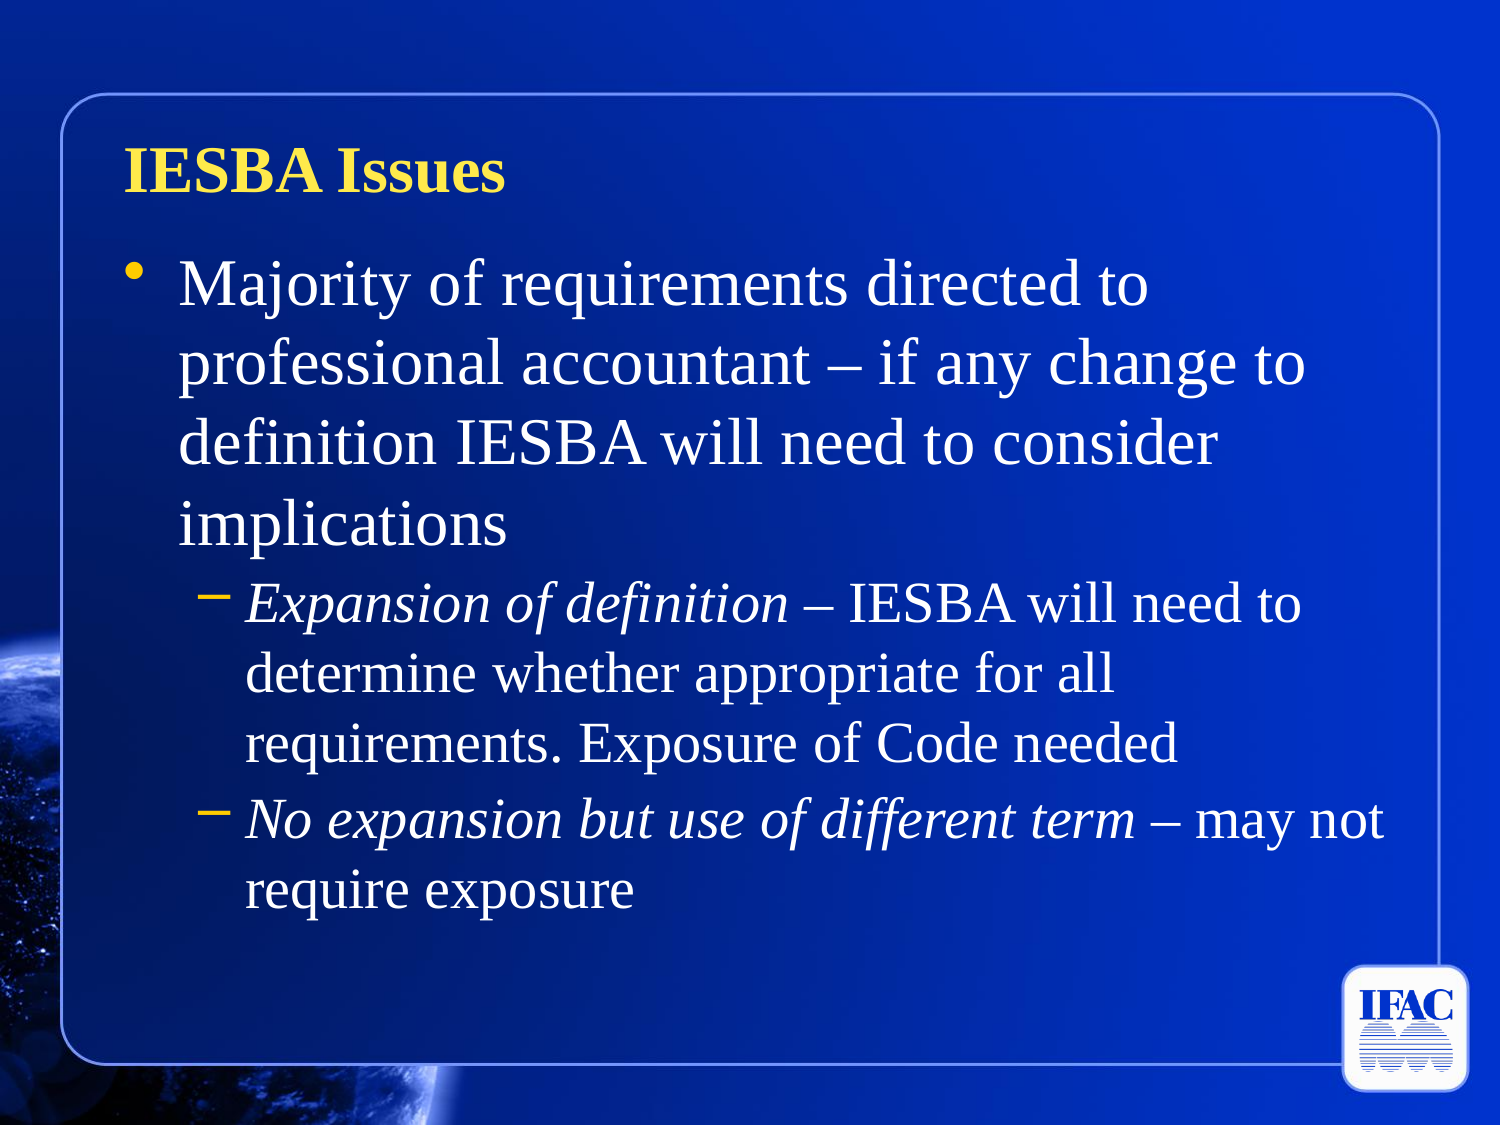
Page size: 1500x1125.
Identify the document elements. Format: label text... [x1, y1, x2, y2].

list IESBA Issues [107, 118, 1411, 215]
list Majority of requirements directed to professional accountant – if any change to definition IESBA will need to consider implications Expansion of definition – IESBA will need to determine whether appropriate for all requirements. Exposure of Code needed No expansion but use of different term – may not require exposure [107, 230, 1411, 1048]
picture [0, 0, 1500, 1125]
